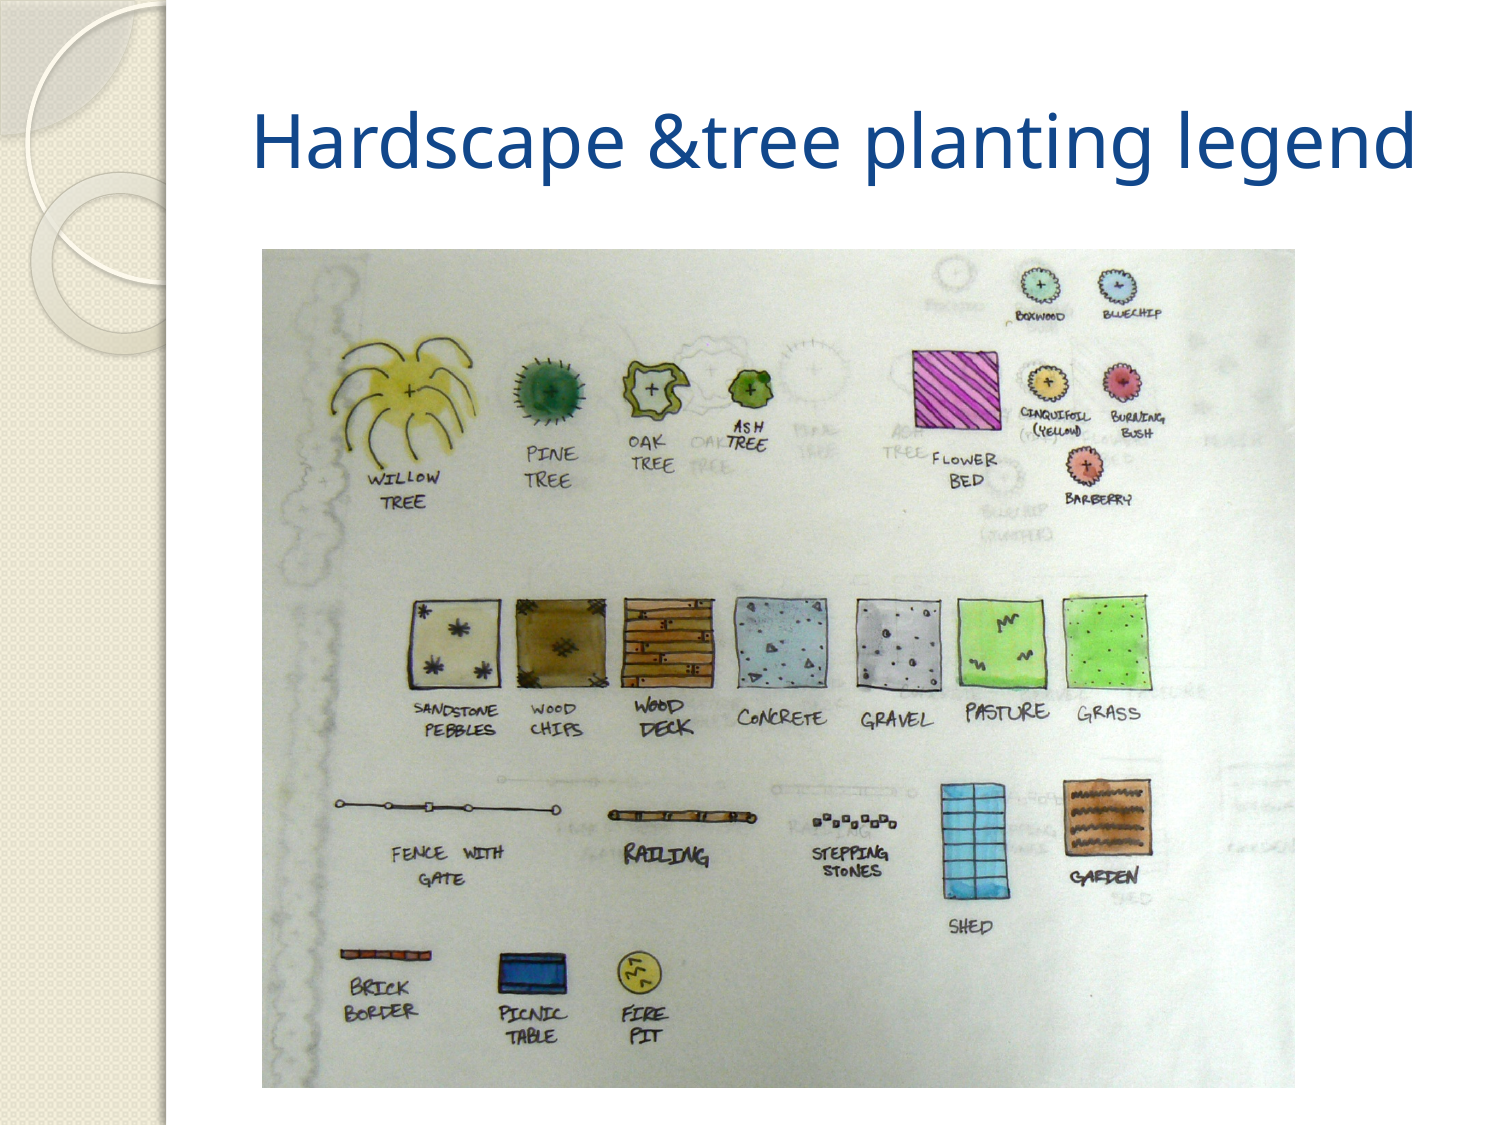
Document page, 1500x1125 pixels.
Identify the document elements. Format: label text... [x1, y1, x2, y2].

picture [262, 249, 1296, 1088]
title Hardscape &tree planting legend [235, 45, 1466, 233]
